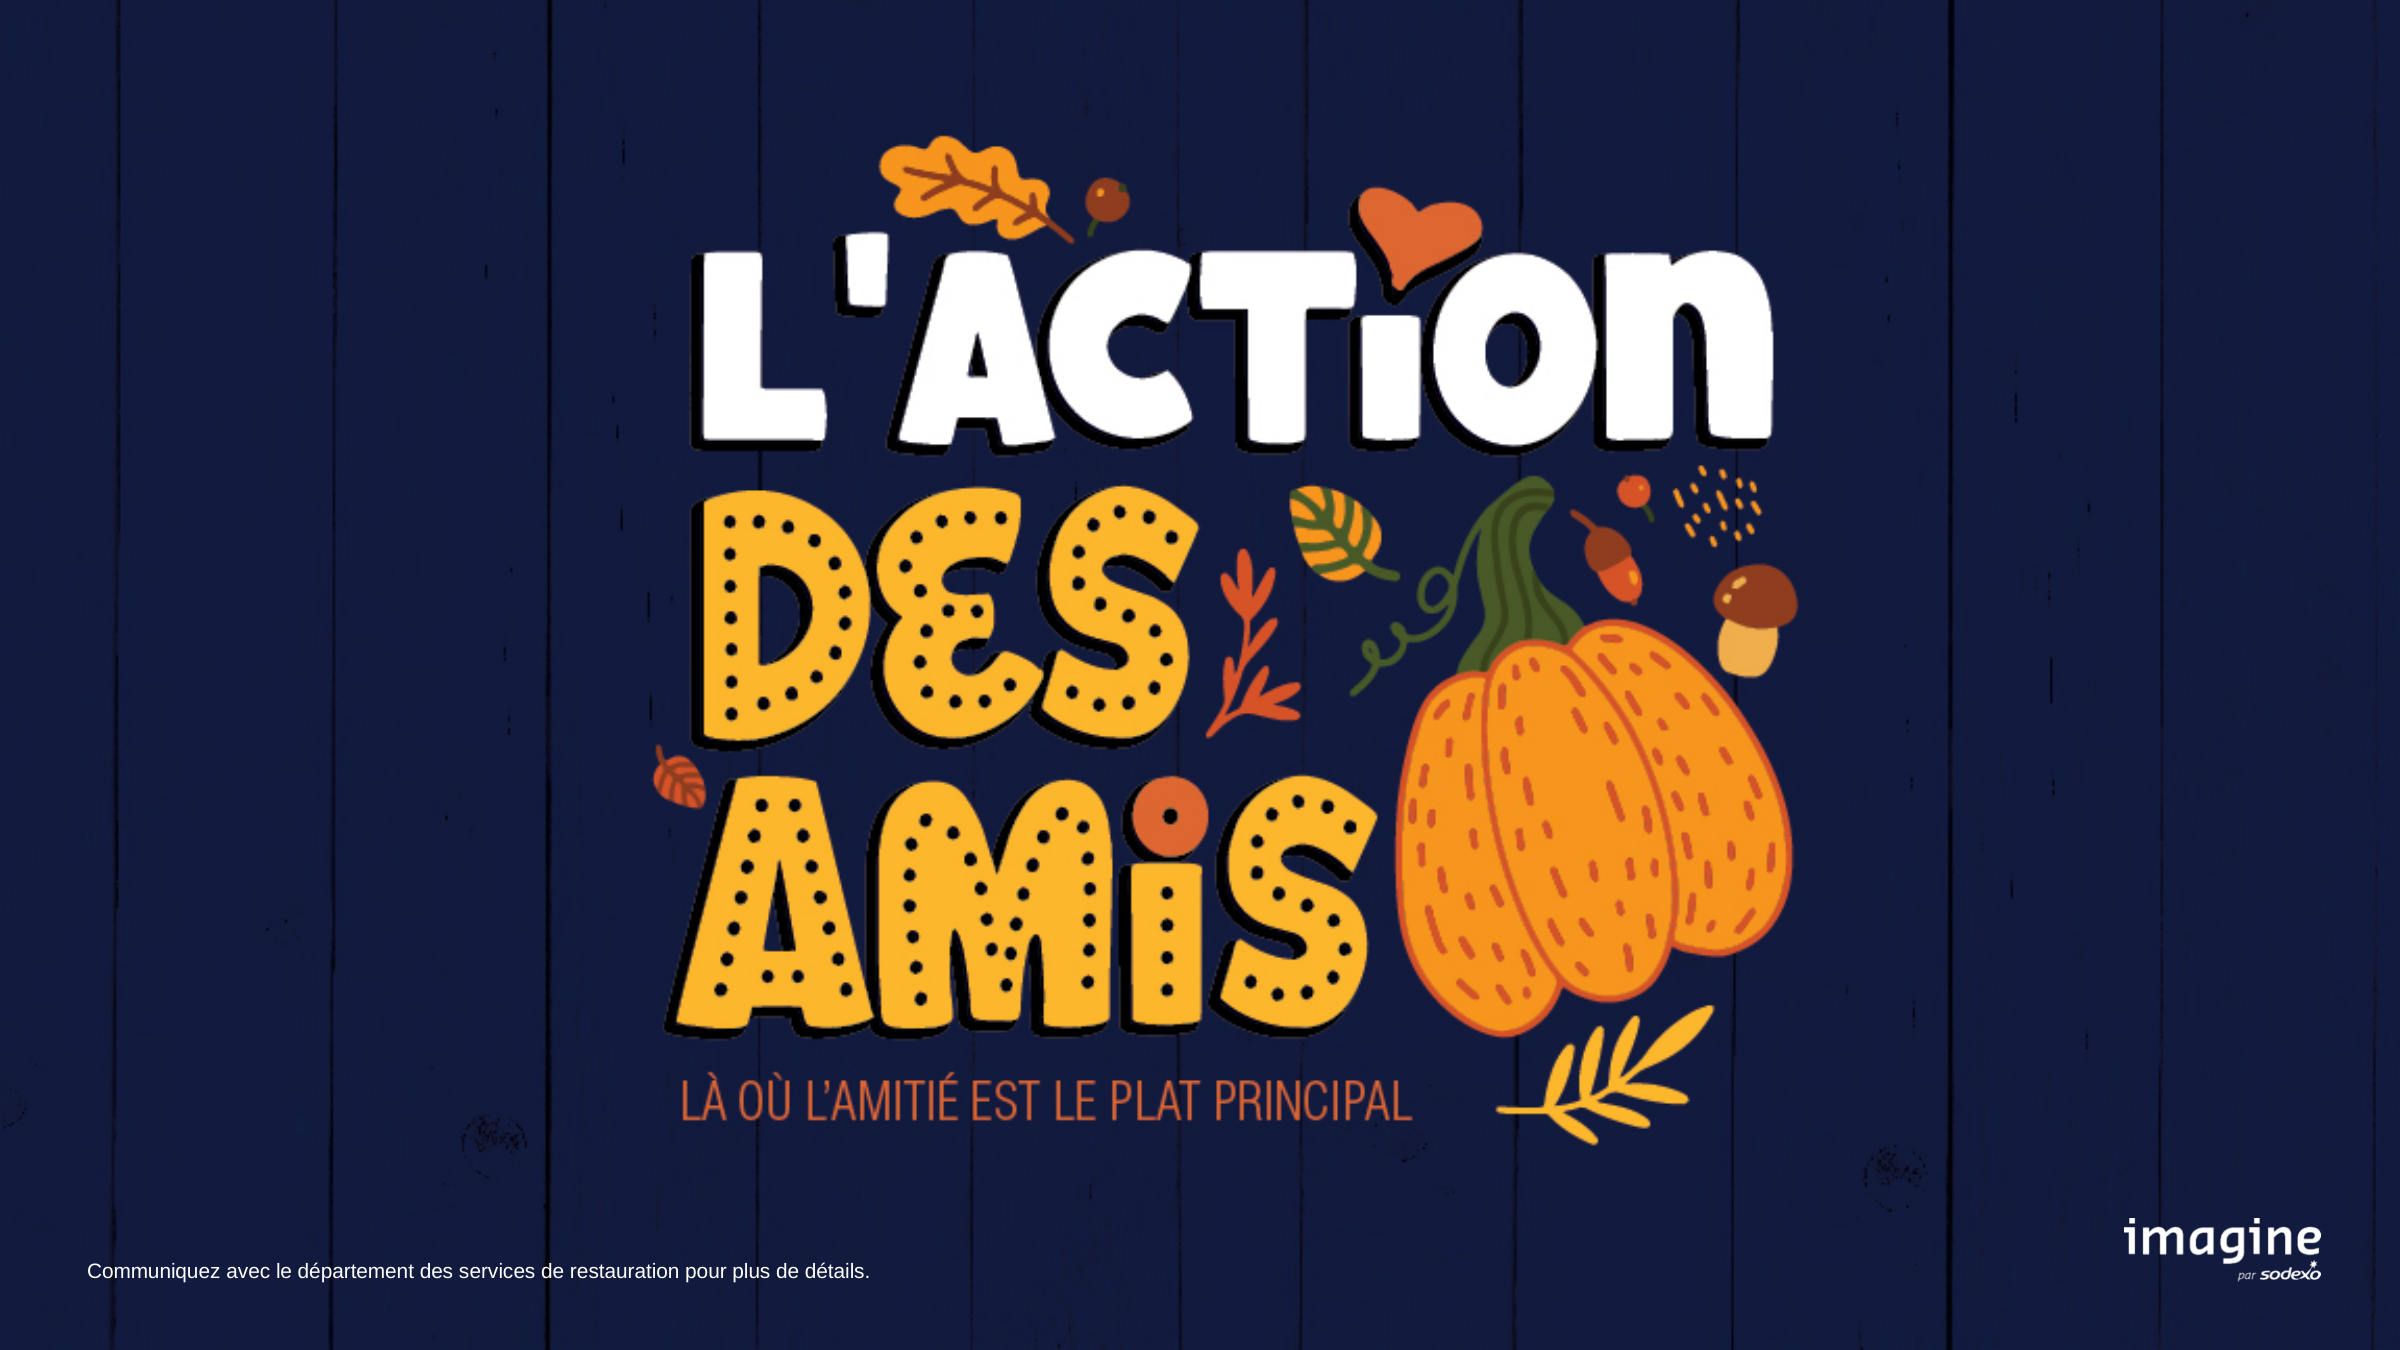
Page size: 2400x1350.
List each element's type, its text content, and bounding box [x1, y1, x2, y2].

picture [0, 0, 2400, 1350]
text_box Communiquez avec le département des services de restauration pour plus de détails. [79, 1249, 905, 1290]
